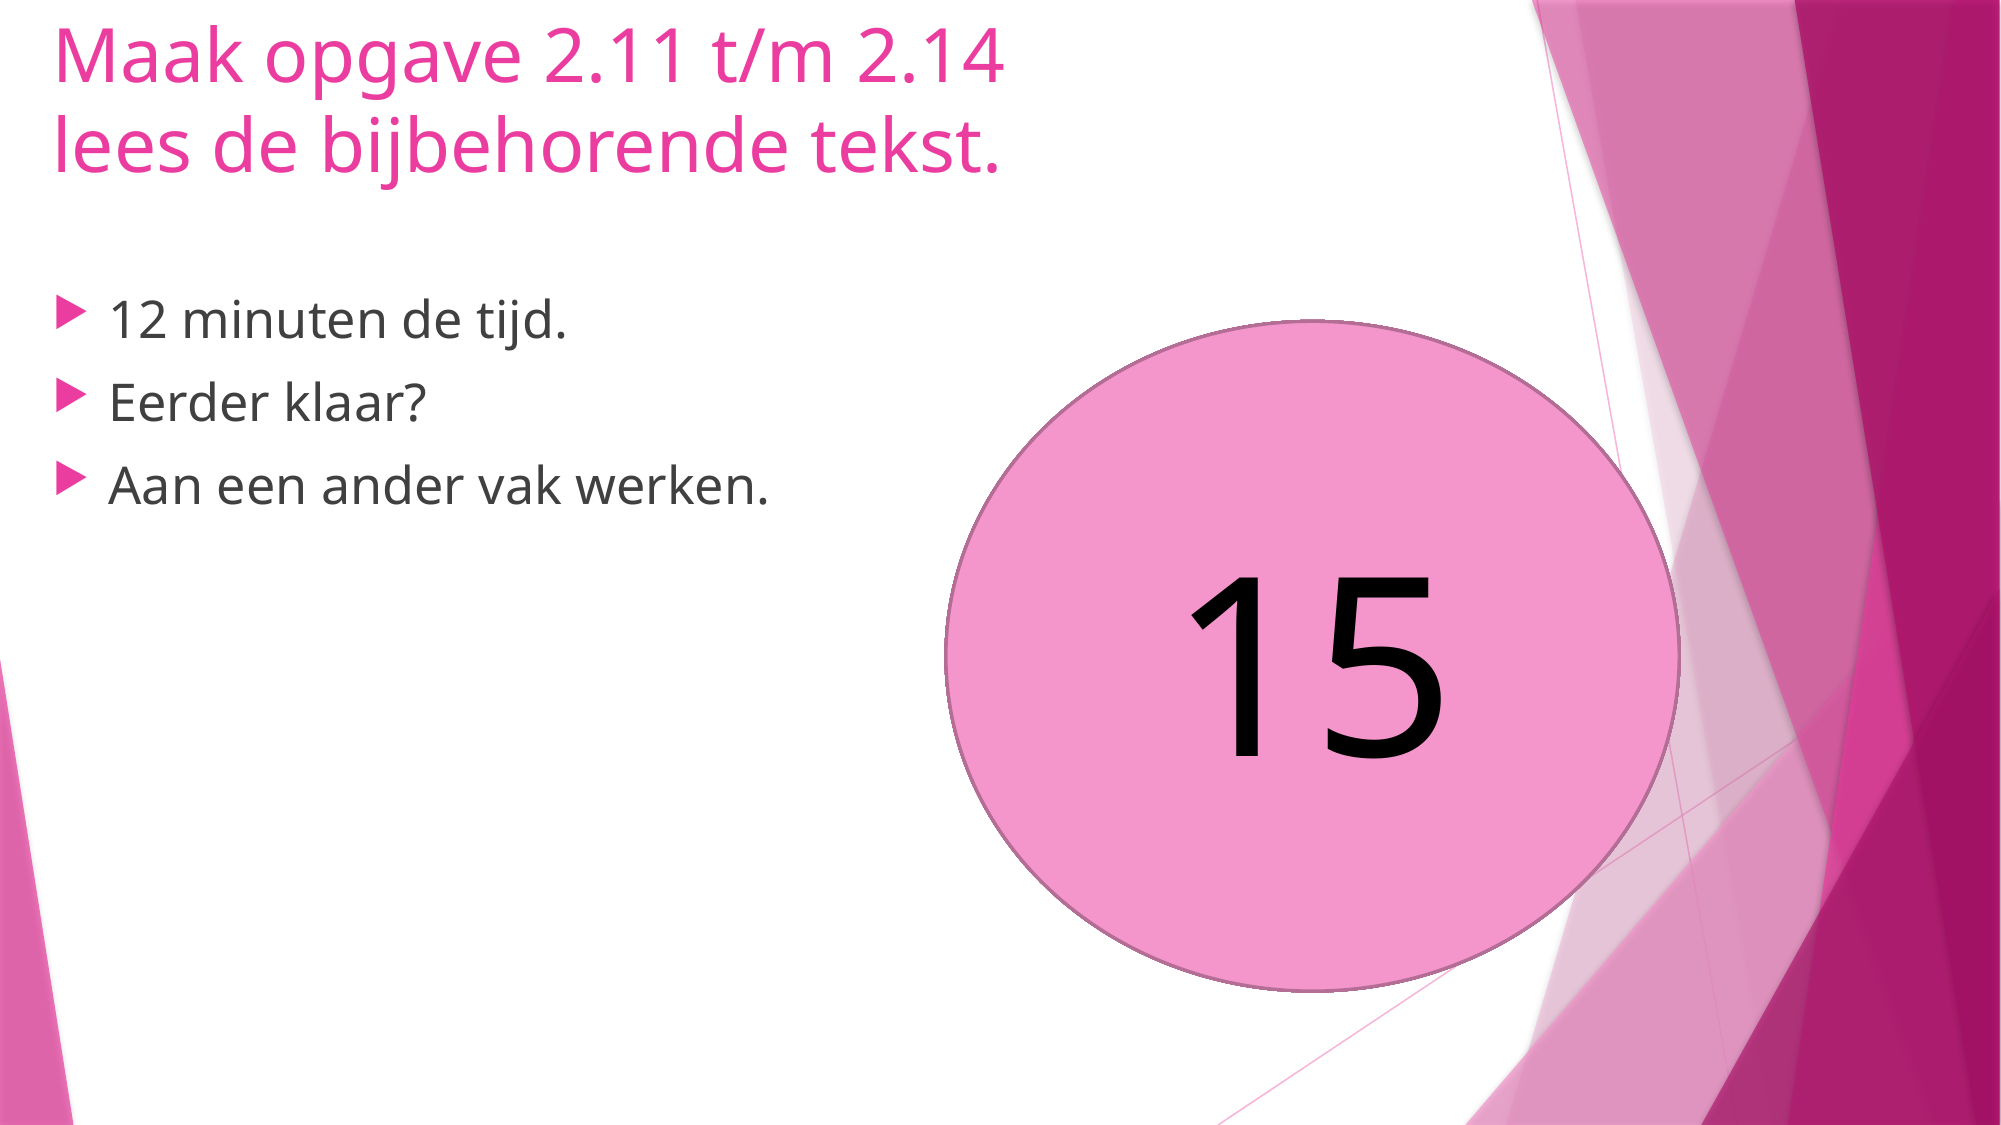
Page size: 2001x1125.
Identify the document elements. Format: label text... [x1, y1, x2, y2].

text_box 15 [944, 319, 1681, 993]
list 12 minuten de tijd. Eerder klaar? Aan een ander vak werken. [37, 278, 818, 1013]
title Maak opgave 2.11 t/m 2.14 lees de bijbehorende tekst. [37, 0, 1494, 260]
